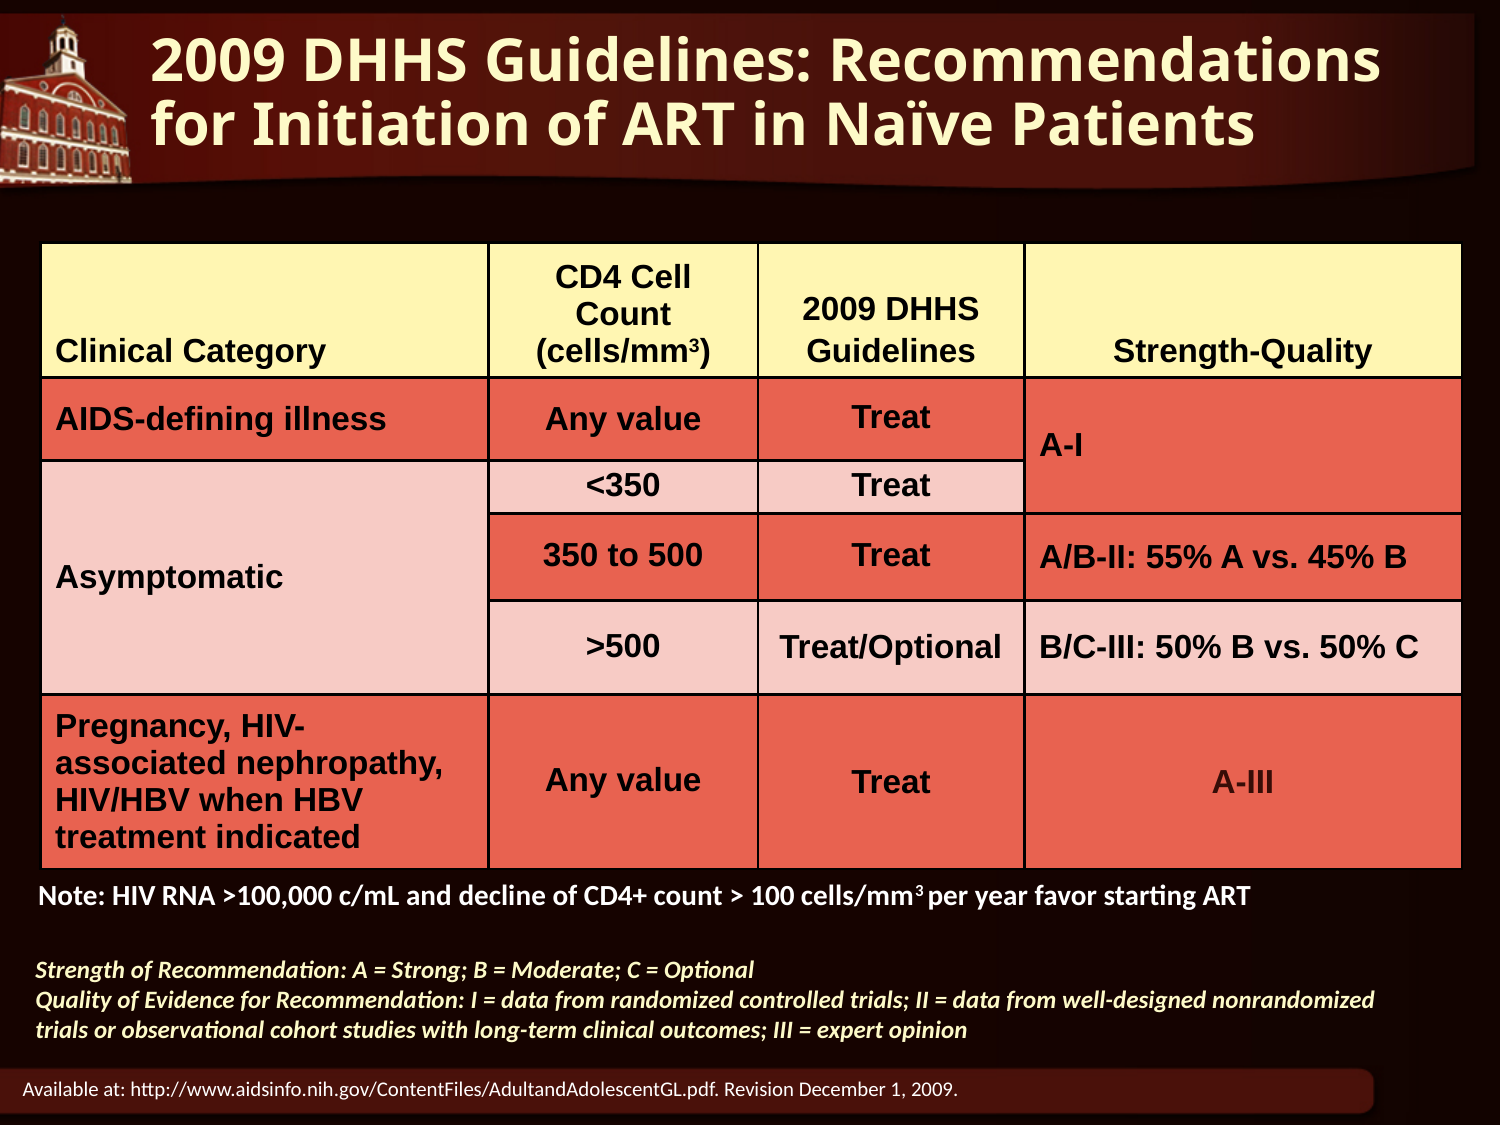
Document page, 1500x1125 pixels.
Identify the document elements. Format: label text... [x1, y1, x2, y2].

text_box Strength of Recommendation: A = Strong; B = Moderate; C = Optional Quality of Evidence for Recommendation: I = data from randomized controlled trials; II = data from well-designed nonrandomized trials or observational cohort studies with long-term clinical outcomes; III = expert opinion [20, 946, 1440, 1081]
table_cell Any value [490, 696, 757, 868]
table_cell A-III [1026, 696, 1461, 868]
table_cell Treat [759, 696, 1023, 868]
table_header 2009 DHHS Guidelines [759, 244, 1023, 376]
table_cell Treat/Optional [759, 602, 1023, 693]
table_cell <350 [490, 462, 757, 512]
table_cell >500 [490, 602, 757, 693]
text_box Note: HIV RNA >100,000 c/mL and decline of CD4+ count > 100 cells/mm3 per year favor starting ART [23, 860, 1488, 919]
table_header CD4 Cell Count (cells/mm3) [490, 244, 757, 376]
table_header Clinical Category [42, 244, 487, 376]
table_cell Any value [490, 379, 757, 459]
table_cell Treat [759, 379, 1023, 459]
table_cell 350 to 500 [490, 515, 757, 599]
table_cell Pregnancy, HIV-associated nephropathy, HIV/HBV when HBV treatment indicated [42, 696, 487, 868]
table_cell A-I [1026, 379, 1461, 512]
table_cell Treat [759, 462, 1023, 512]
title 2009 DHHS Guidelines: Recommendations for Initiation of ART in Naïve Patients [135, 21, 1466, 168]
table_cell Treat [759, 515, 1023, 599]
picture [0, 0, 1500, 1125]
text_box Available at: http://www.aidsinfo.nih.gov/ContentFiles/AdultandAdolescentGL.pdf. Revision December 1, 2009. [22, 1063, 1500, 1101]
table_cell Asymptomatic [42, 462, 487, 693]
table_cell AIDS-defining illness [42, 379, 487, 459]
table_header Strength-Quality [1026, 244, 1461, 376]
table_cell A/B-II: 55% A vs. 45% B [1026, 515, 1461, 599]
table_cell B/C-III: 50% B vs. 50% C [1026, 602, 1461, 693]
